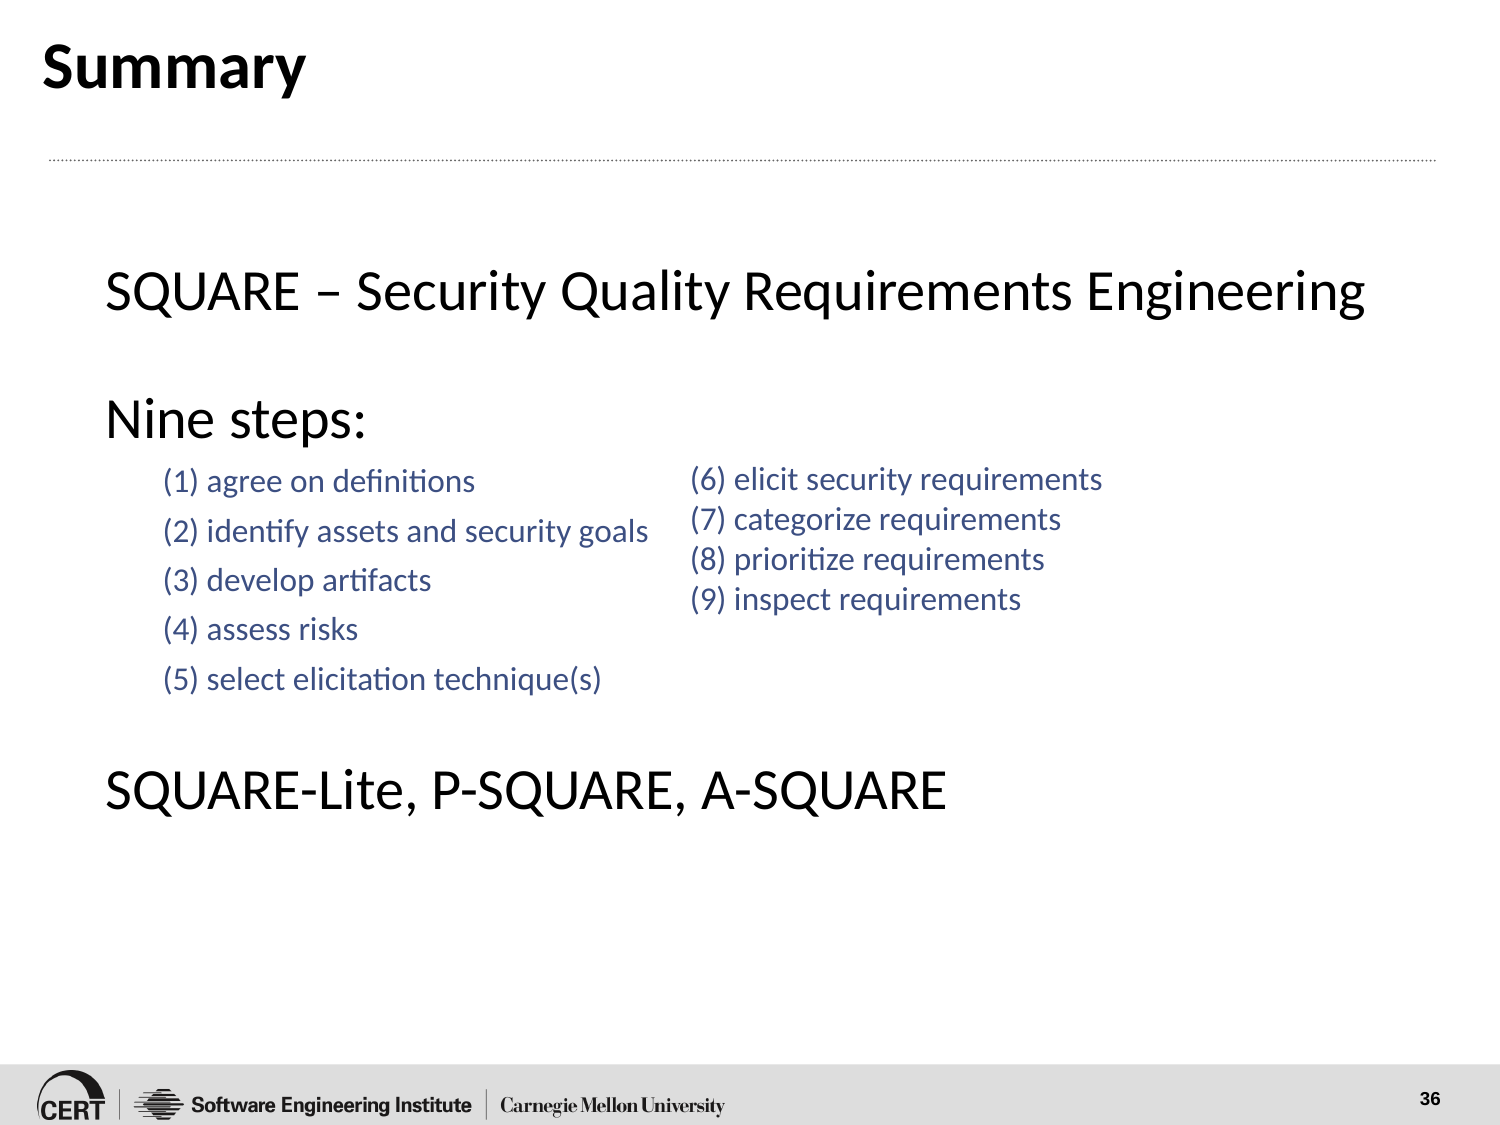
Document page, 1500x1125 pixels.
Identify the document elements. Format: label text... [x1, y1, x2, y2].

title Summary [42, 37, 1434, 155]
text_box (6) elicit security requirements (7) categorize requirements (8) prioritize requirements (9) inspect requirements [674, 450, 1350, 650]
list SQUARE – Security Quality Requirements Engineering Nine steps: (1) agree on definitions (2) identify assets and security goals (3) develop artifacts (4) assess risks (5) select elicitation technique(s) SQUARE-Lite, P-SQUARE, A-SQUARE [87, 187, 1500, 957]
picture [37, 1069, 725, 1122]
